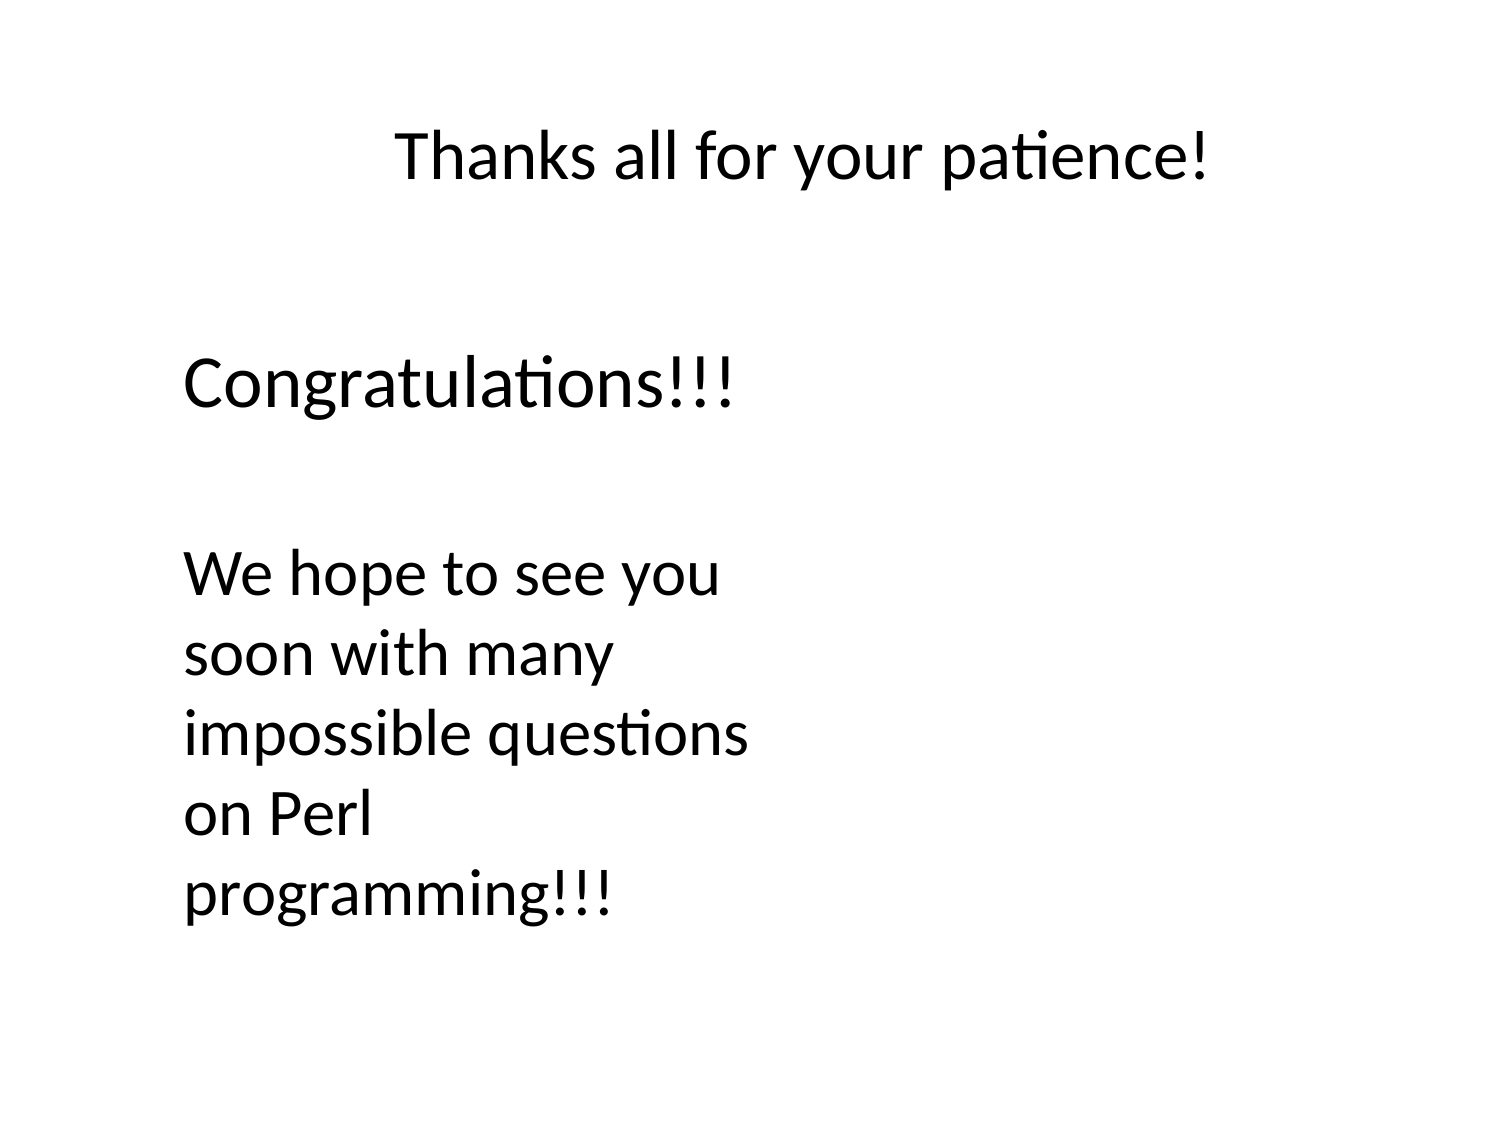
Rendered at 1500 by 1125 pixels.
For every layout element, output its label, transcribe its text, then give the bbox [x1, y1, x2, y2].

list Congratulations!!! We hope to see you soon with many impossible questions on Perl programming!!! [112, 324, 788, 1000]
title Thanks all for your patience! [0, 99, 1500, 288]
